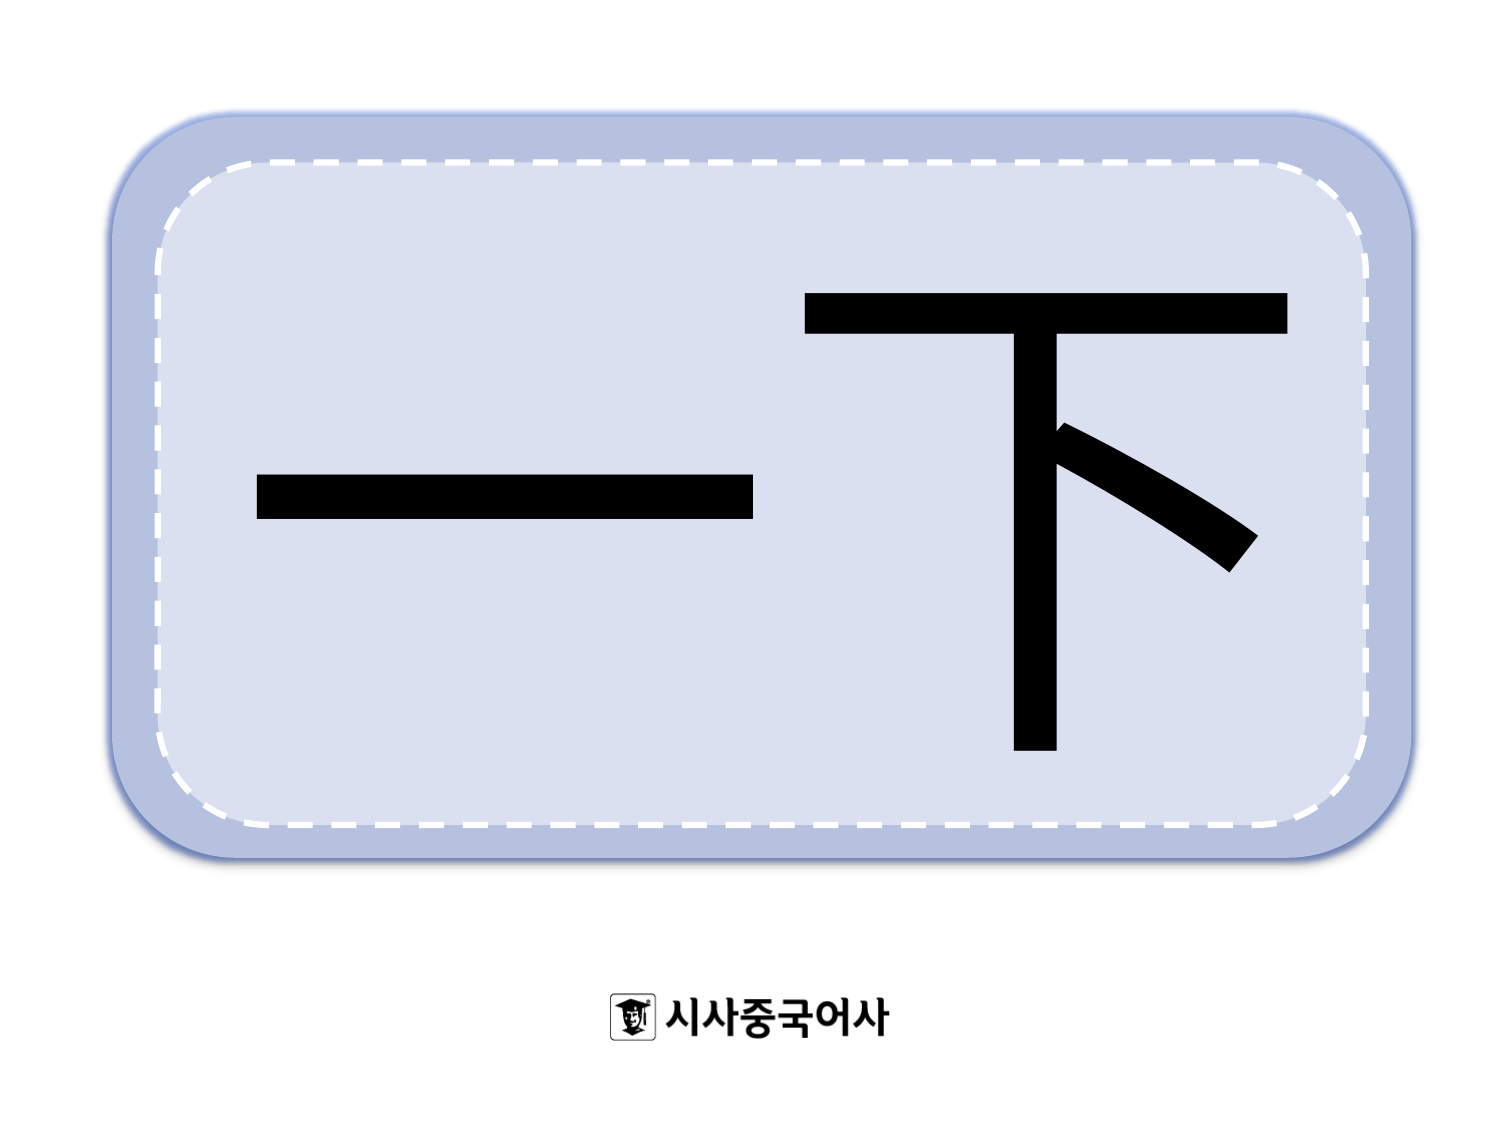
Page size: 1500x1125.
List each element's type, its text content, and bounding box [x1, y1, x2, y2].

text_box 一下 [171, 160, 1380, 824]
picture [602, 987, 898, 1047]
